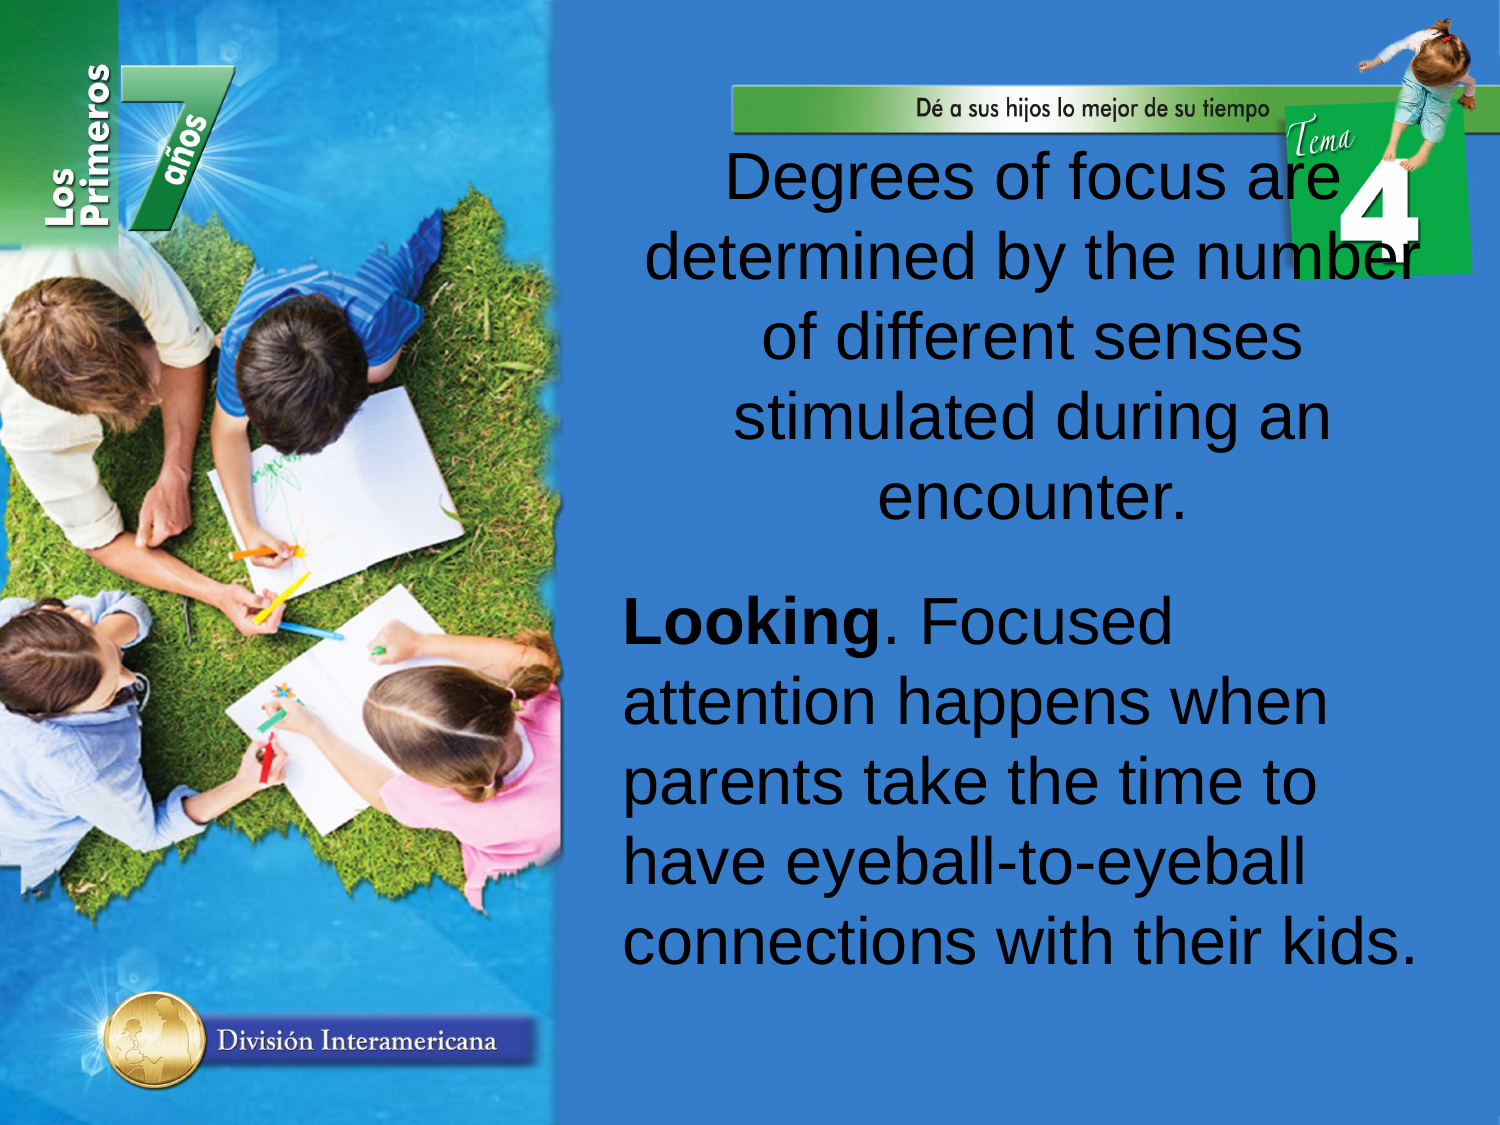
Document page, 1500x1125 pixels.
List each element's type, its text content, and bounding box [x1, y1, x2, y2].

text_box Degrees of focus are determined by the number of different senses stimulated during an encounter. Looking. Focused attention happens when parents take the time to have eyeball-to-eyeball connections with their kids. [608, 125, 1459, 985]
picture [0, 0, 1500, 1125]
